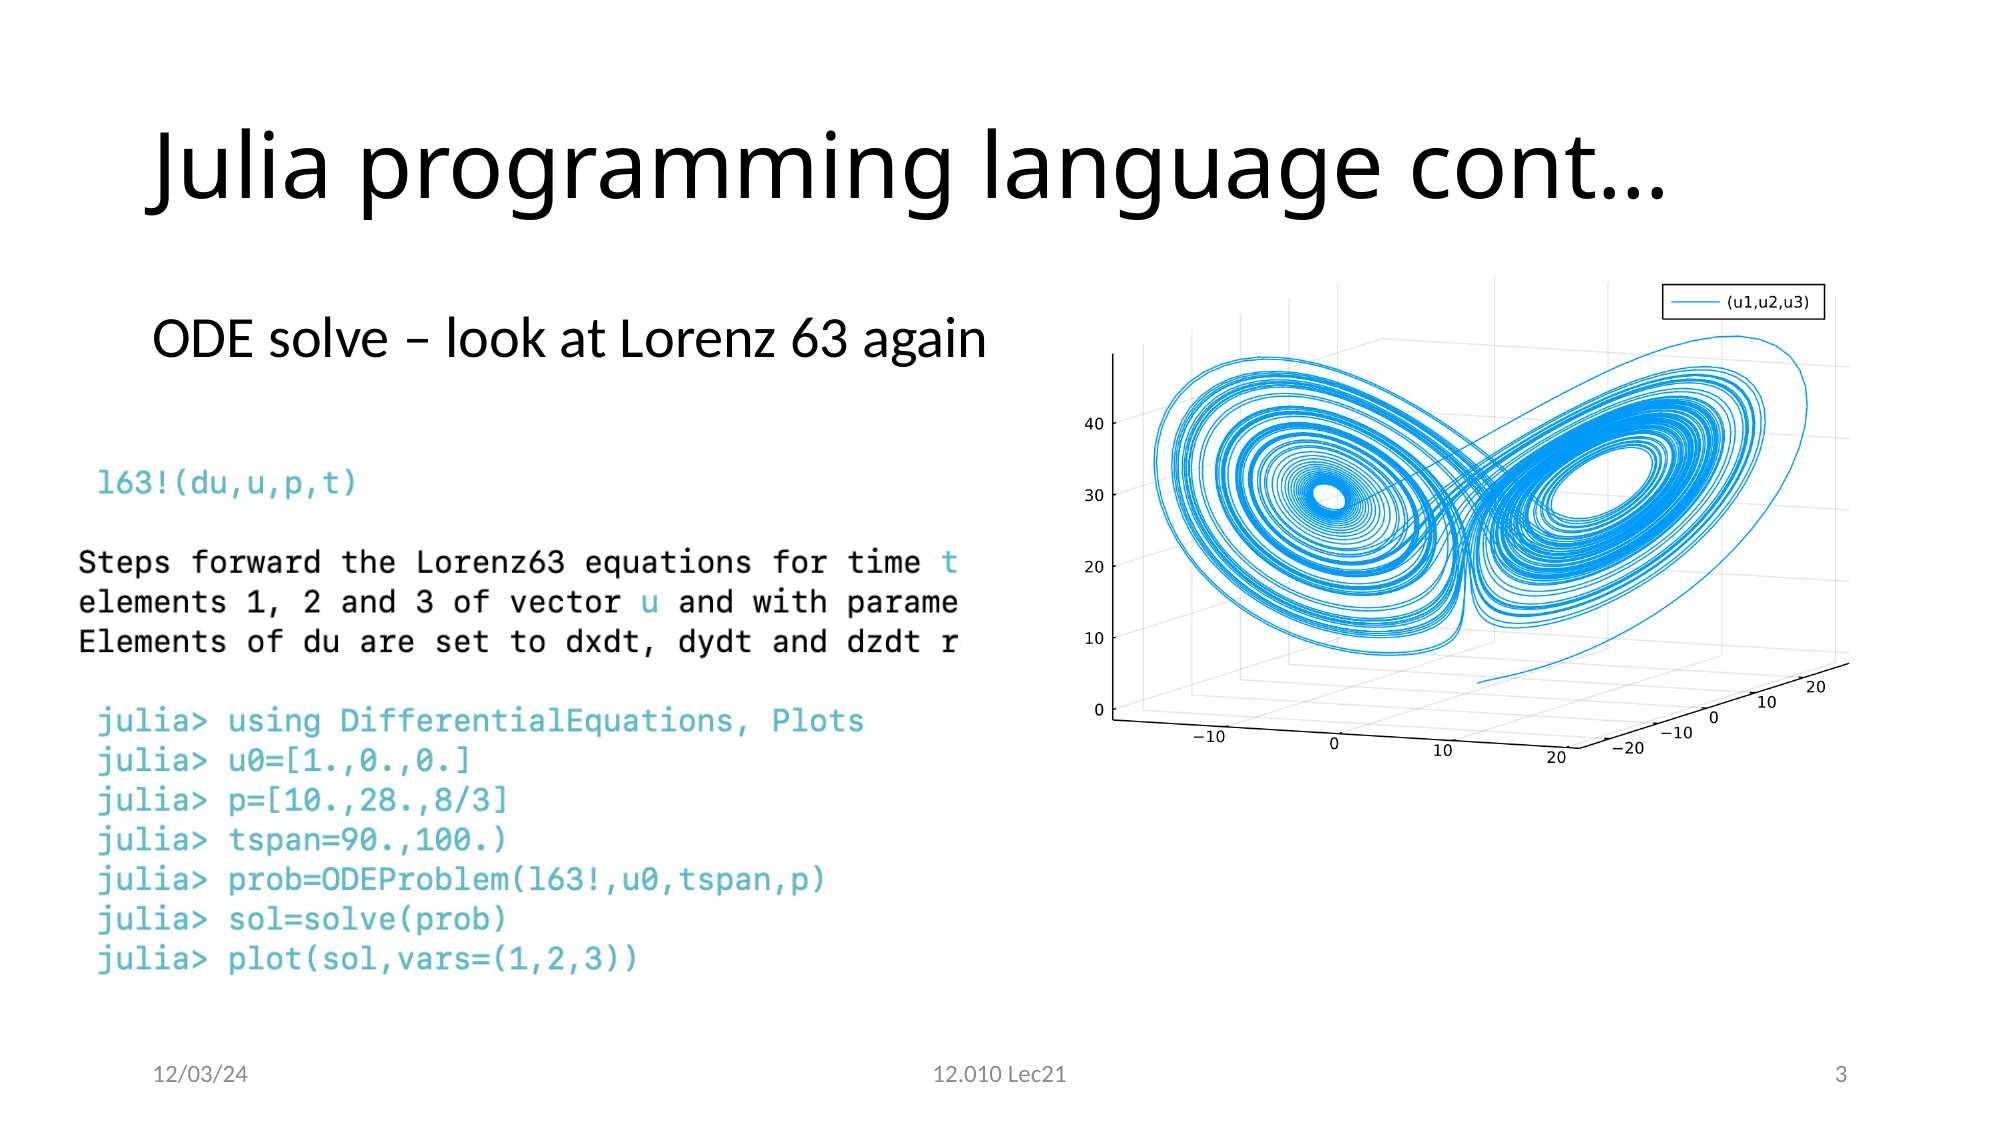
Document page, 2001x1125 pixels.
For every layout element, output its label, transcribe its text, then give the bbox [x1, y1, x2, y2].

title Julia programming language cont… [137, 59, 1863, 278]
picture [1080, 269, 1863, 772]
list ODE solve – look at Lorenz 63 again [137, 299, 1863, 1014]
footer 12.010 Lec21 [662, 1042, 1338, 1103]
slide_number 3 [1412, 1042, 1863, 1103]
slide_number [137, 1042, 588, 1103]
picture [63, 433, 961, 984]
